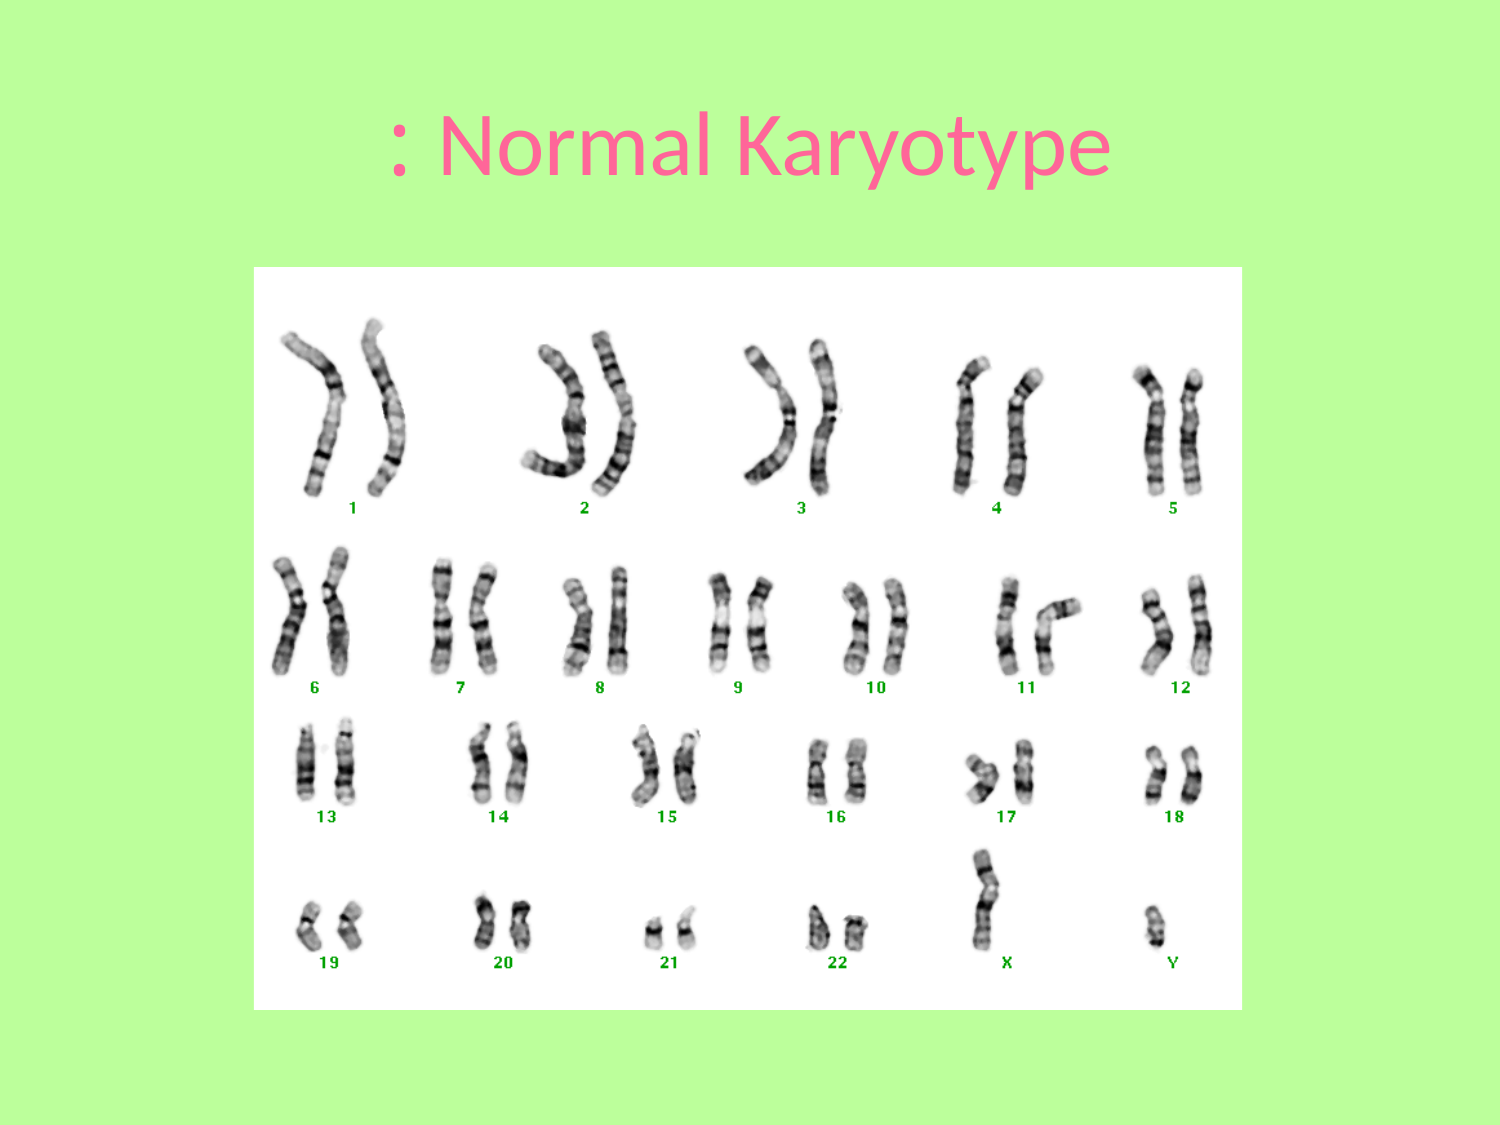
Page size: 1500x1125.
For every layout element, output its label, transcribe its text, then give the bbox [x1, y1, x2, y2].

title Normal Karyotype : [75, 45, 1425, 233]
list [253, 266, 1243, 1010]
